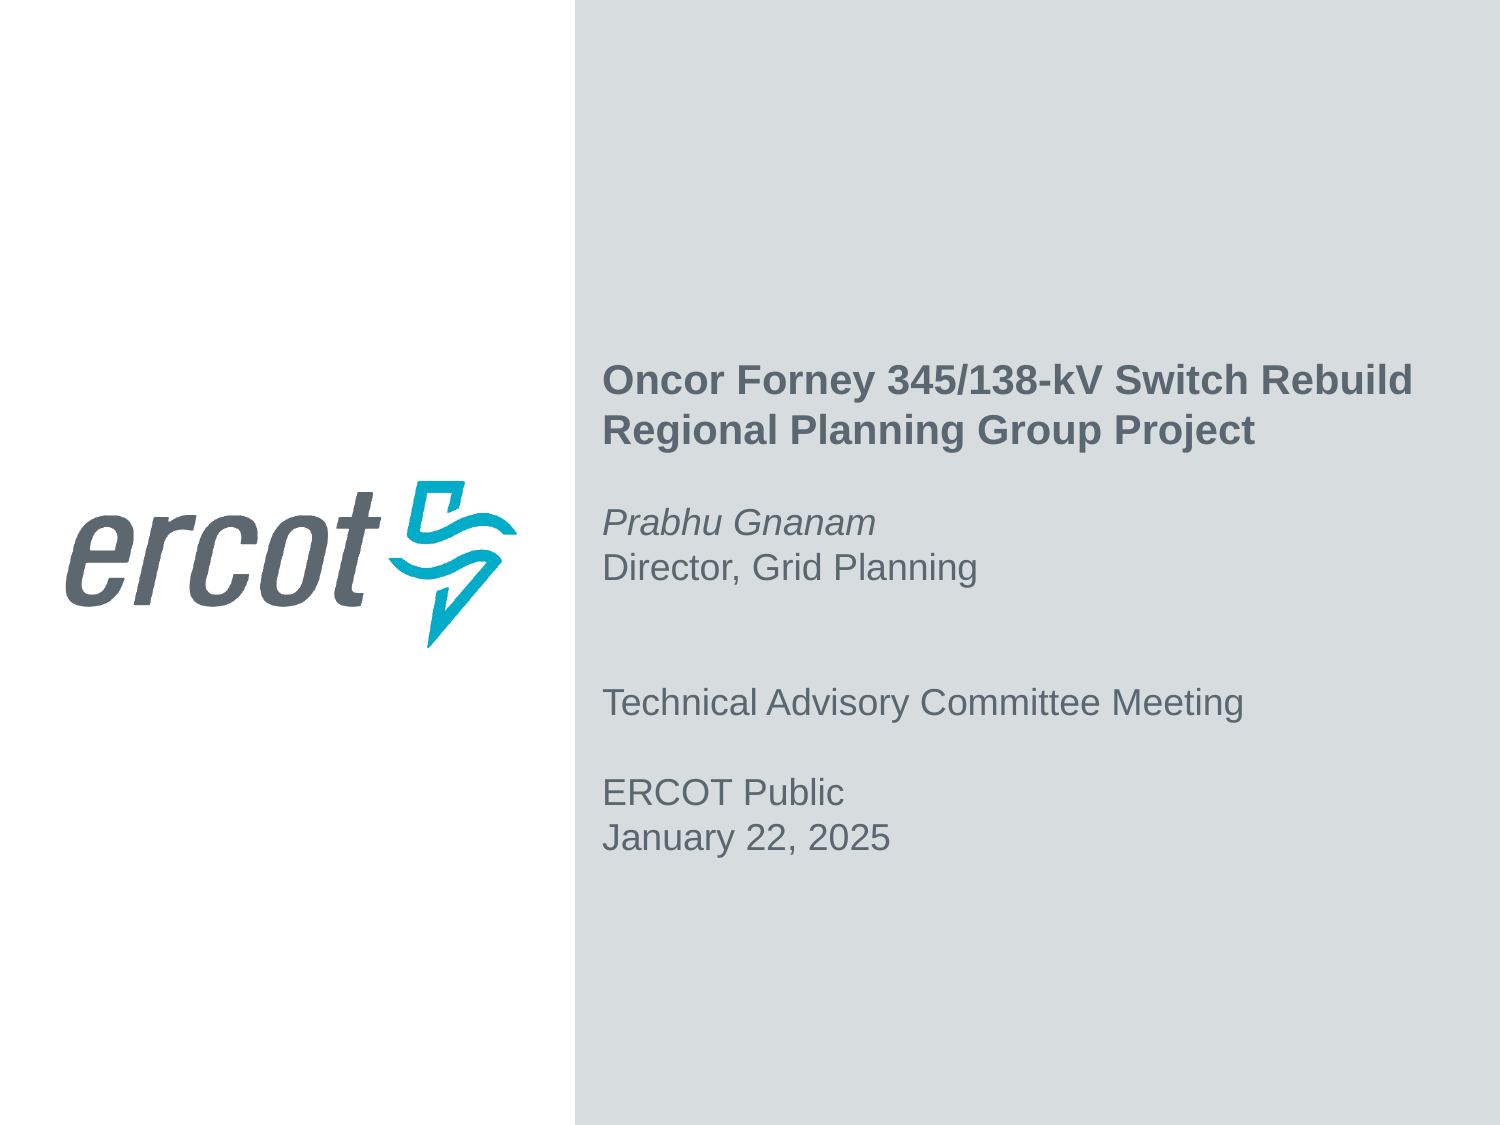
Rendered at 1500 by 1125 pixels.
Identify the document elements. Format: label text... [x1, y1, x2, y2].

picture [56, 471, 525, 654]
text_box Oncor Forney 345/138-kV Switch Rebuild Regional Planning Group Project Prabhu Gnanam Director, Grid Planning Technical Advisory Committee Meeting ERCOT Public January 22, 2025 [587, 345, 1488, 866]
